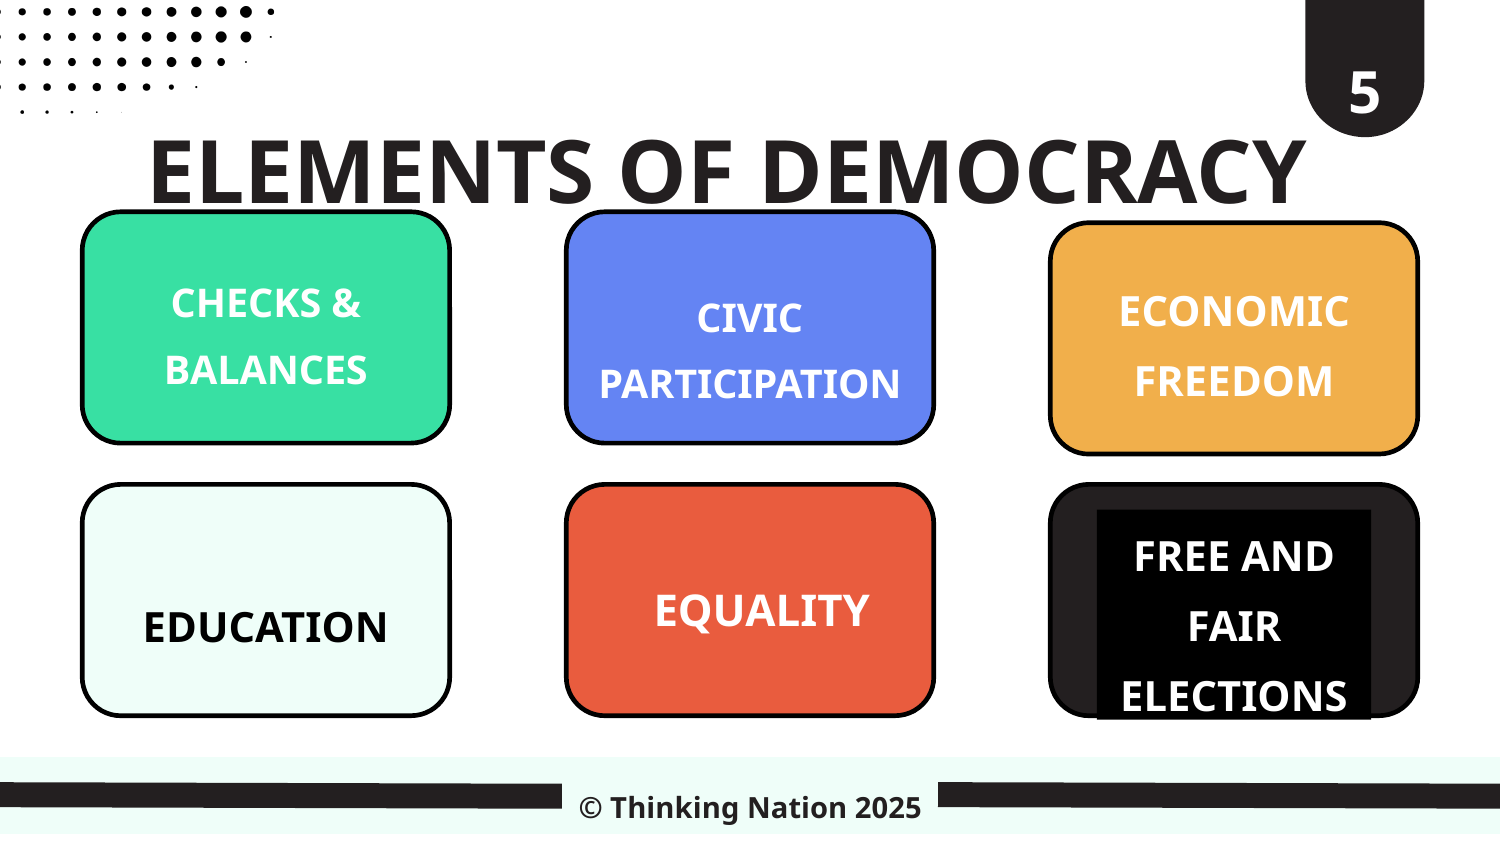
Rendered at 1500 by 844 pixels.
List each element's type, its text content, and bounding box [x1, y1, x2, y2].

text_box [0, 756, 1500, 835]
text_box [81, 211, 450, 444]
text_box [81, 484, 450, 716]
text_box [1300, 0, 1430, 138]
text_box ELEMENTS OF DEMOCRACY [60, 73, 1392, 221]
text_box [1050, 222, 1419, 455]
text_box [0, 0, 275, 114]
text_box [566, 211, 934, 444]
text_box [566, 484, 934, 716]
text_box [1050, 484, 1419, 716]
